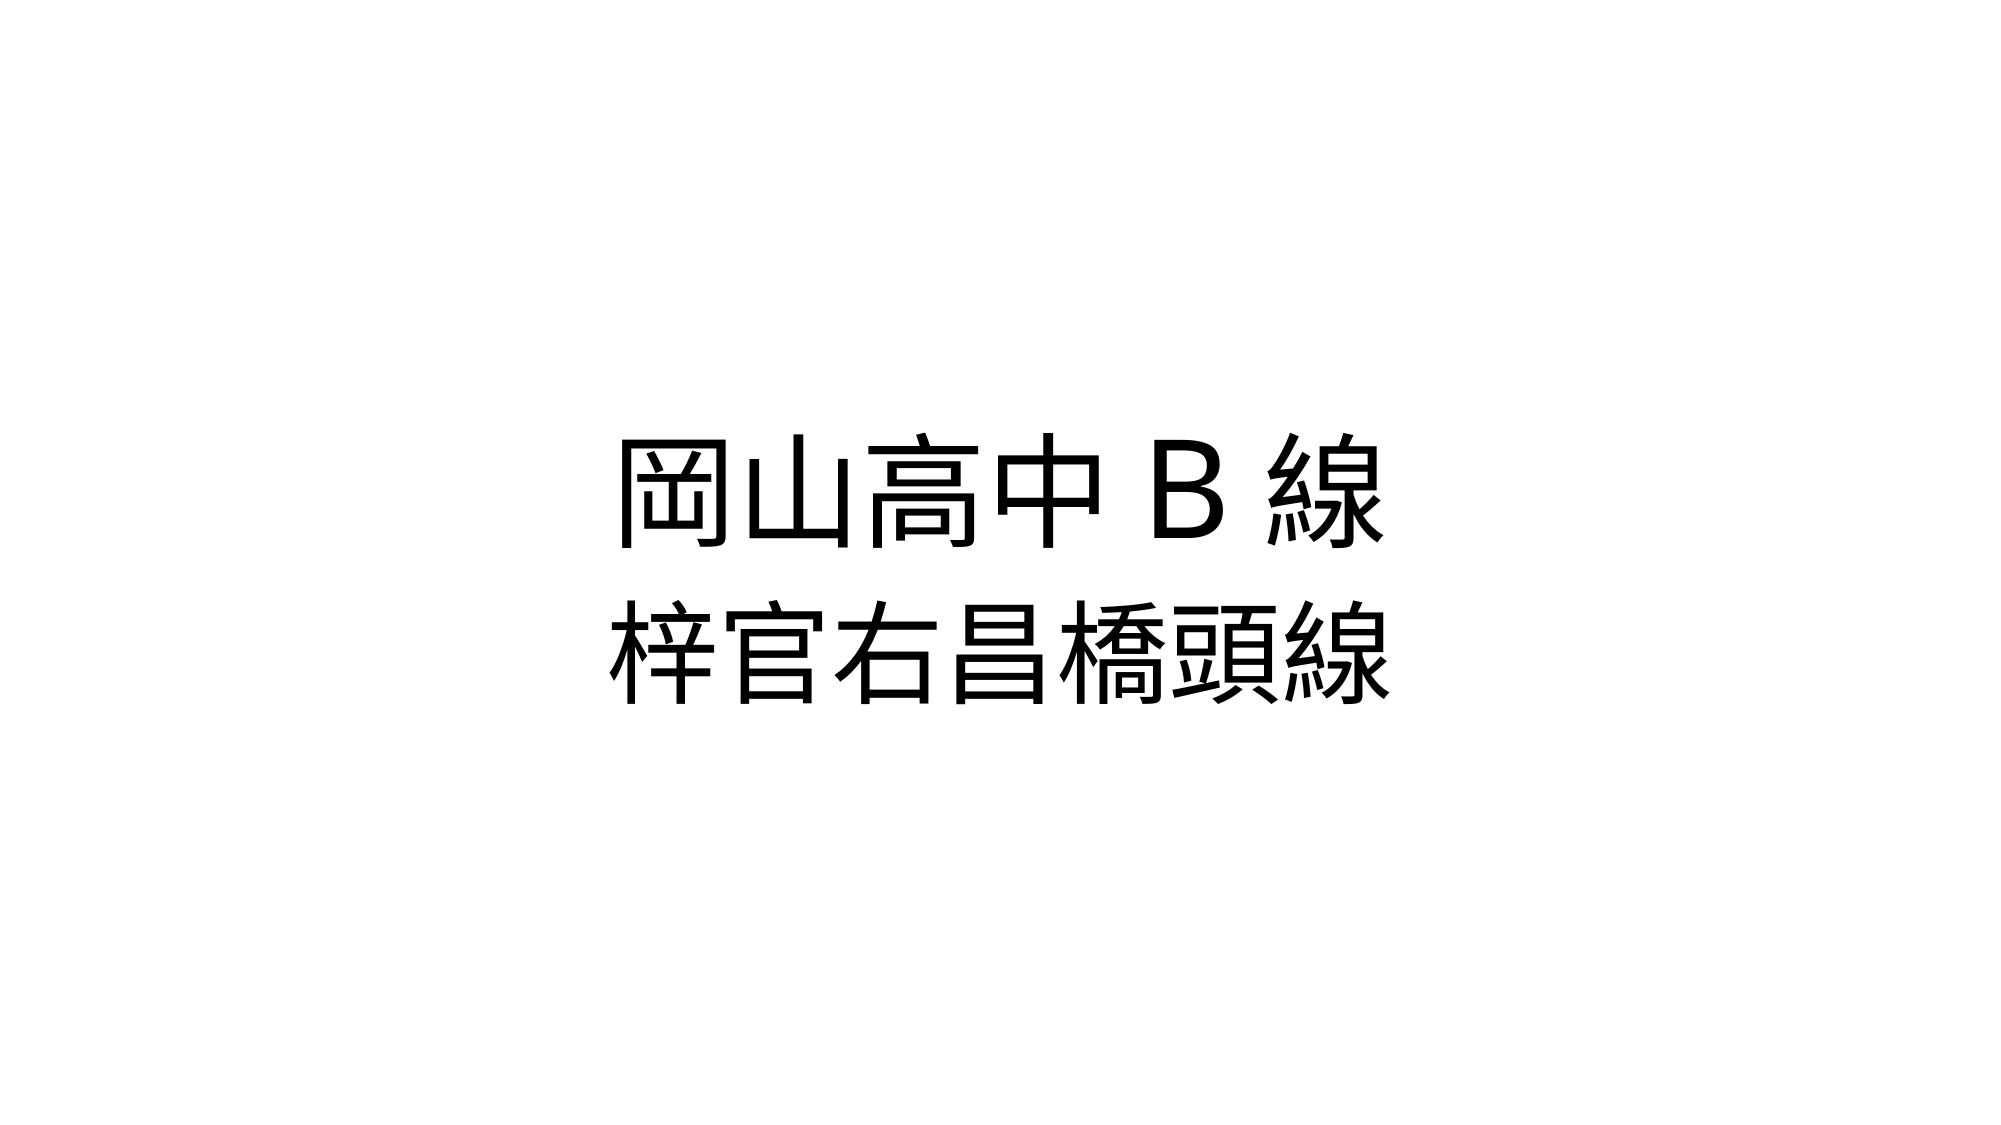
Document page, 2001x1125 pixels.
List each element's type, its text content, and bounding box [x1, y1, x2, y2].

subtitle 梓官右昌橋頭線 [249, 590, 1750, 863]
title 岡山高中B線 [249, 184, 1750, 576]
